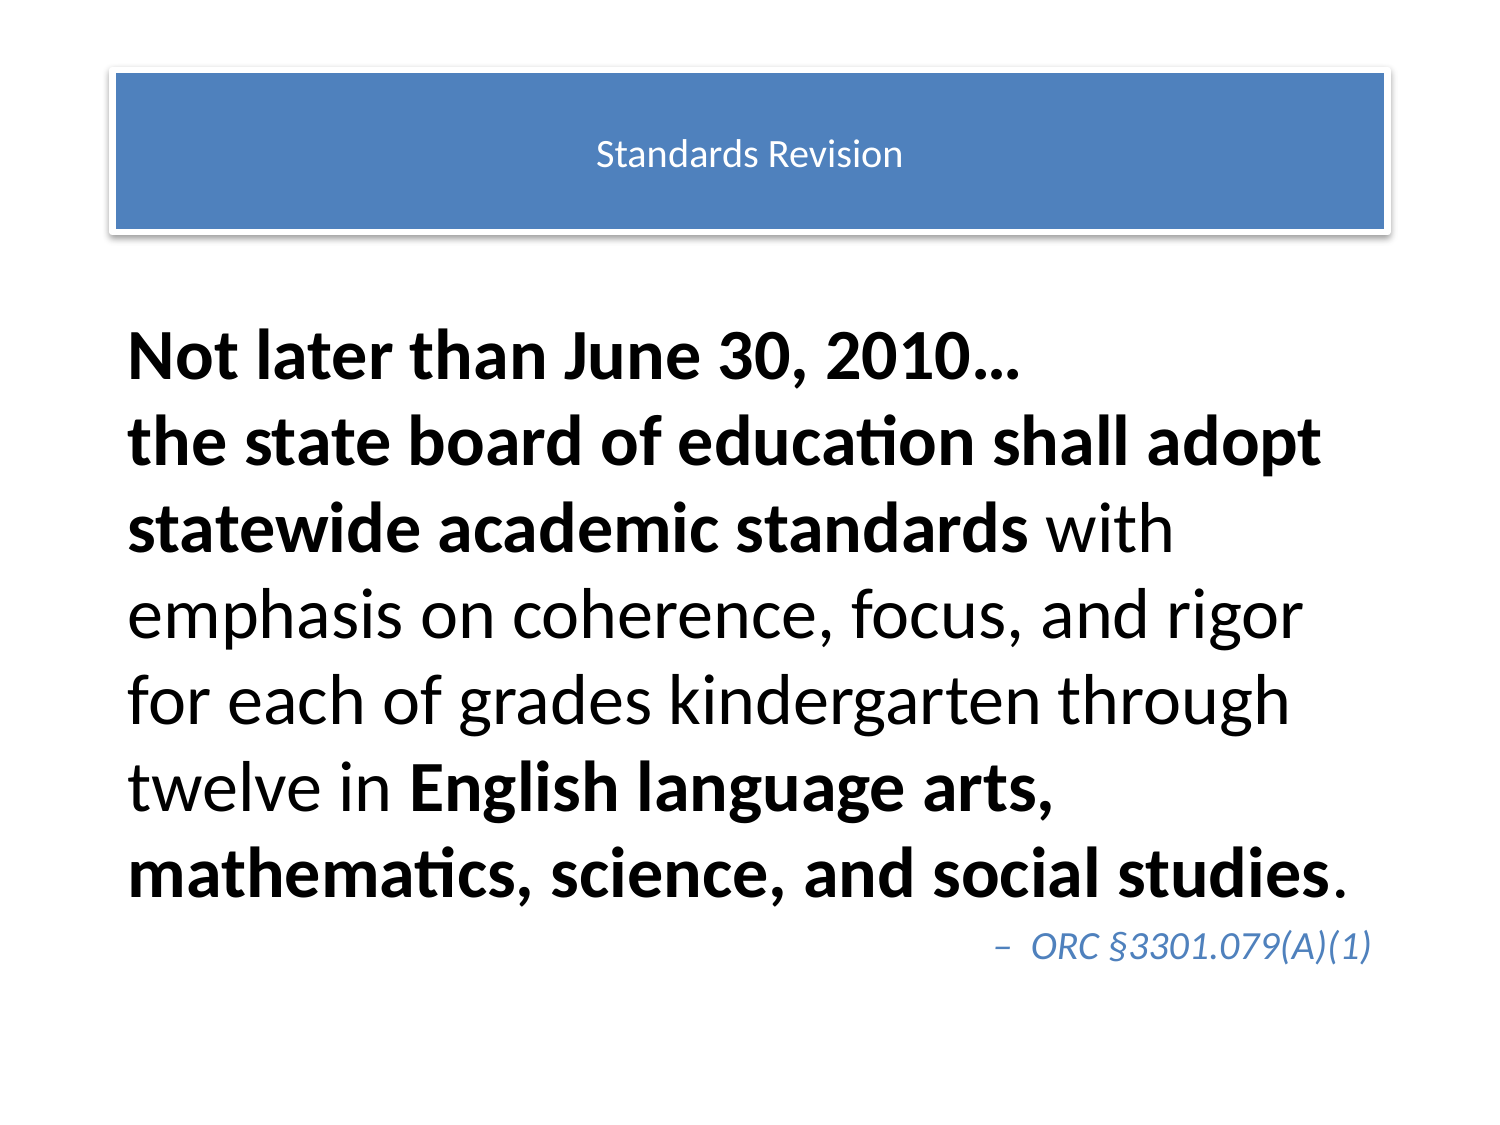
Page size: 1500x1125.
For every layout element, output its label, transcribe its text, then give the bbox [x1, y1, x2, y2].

list Not later than June 30, 2010… the state board of education shall adopt statewide academic standards with emphasis on coherence, focus, and rigor for each of grades kindergarten through twelve in English language arts, mathematics, science, and social studies. – ORC §3301.079(A)(1) [112, 299, 1388, 1045]
title Standards Revision [109, 67, 1391, 235]
